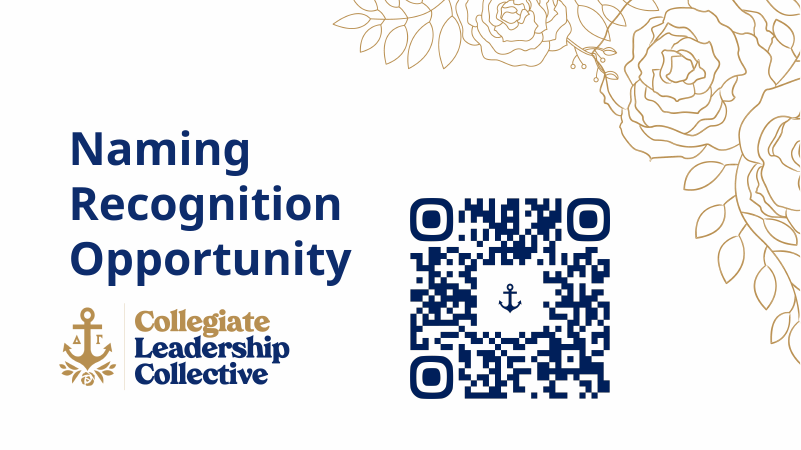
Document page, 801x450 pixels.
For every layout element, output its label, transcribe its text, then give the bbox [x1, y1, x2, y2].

list Naming Recognition Opportunity [53, 112, 438, 175]
picture [0, 0, 801, 450]
